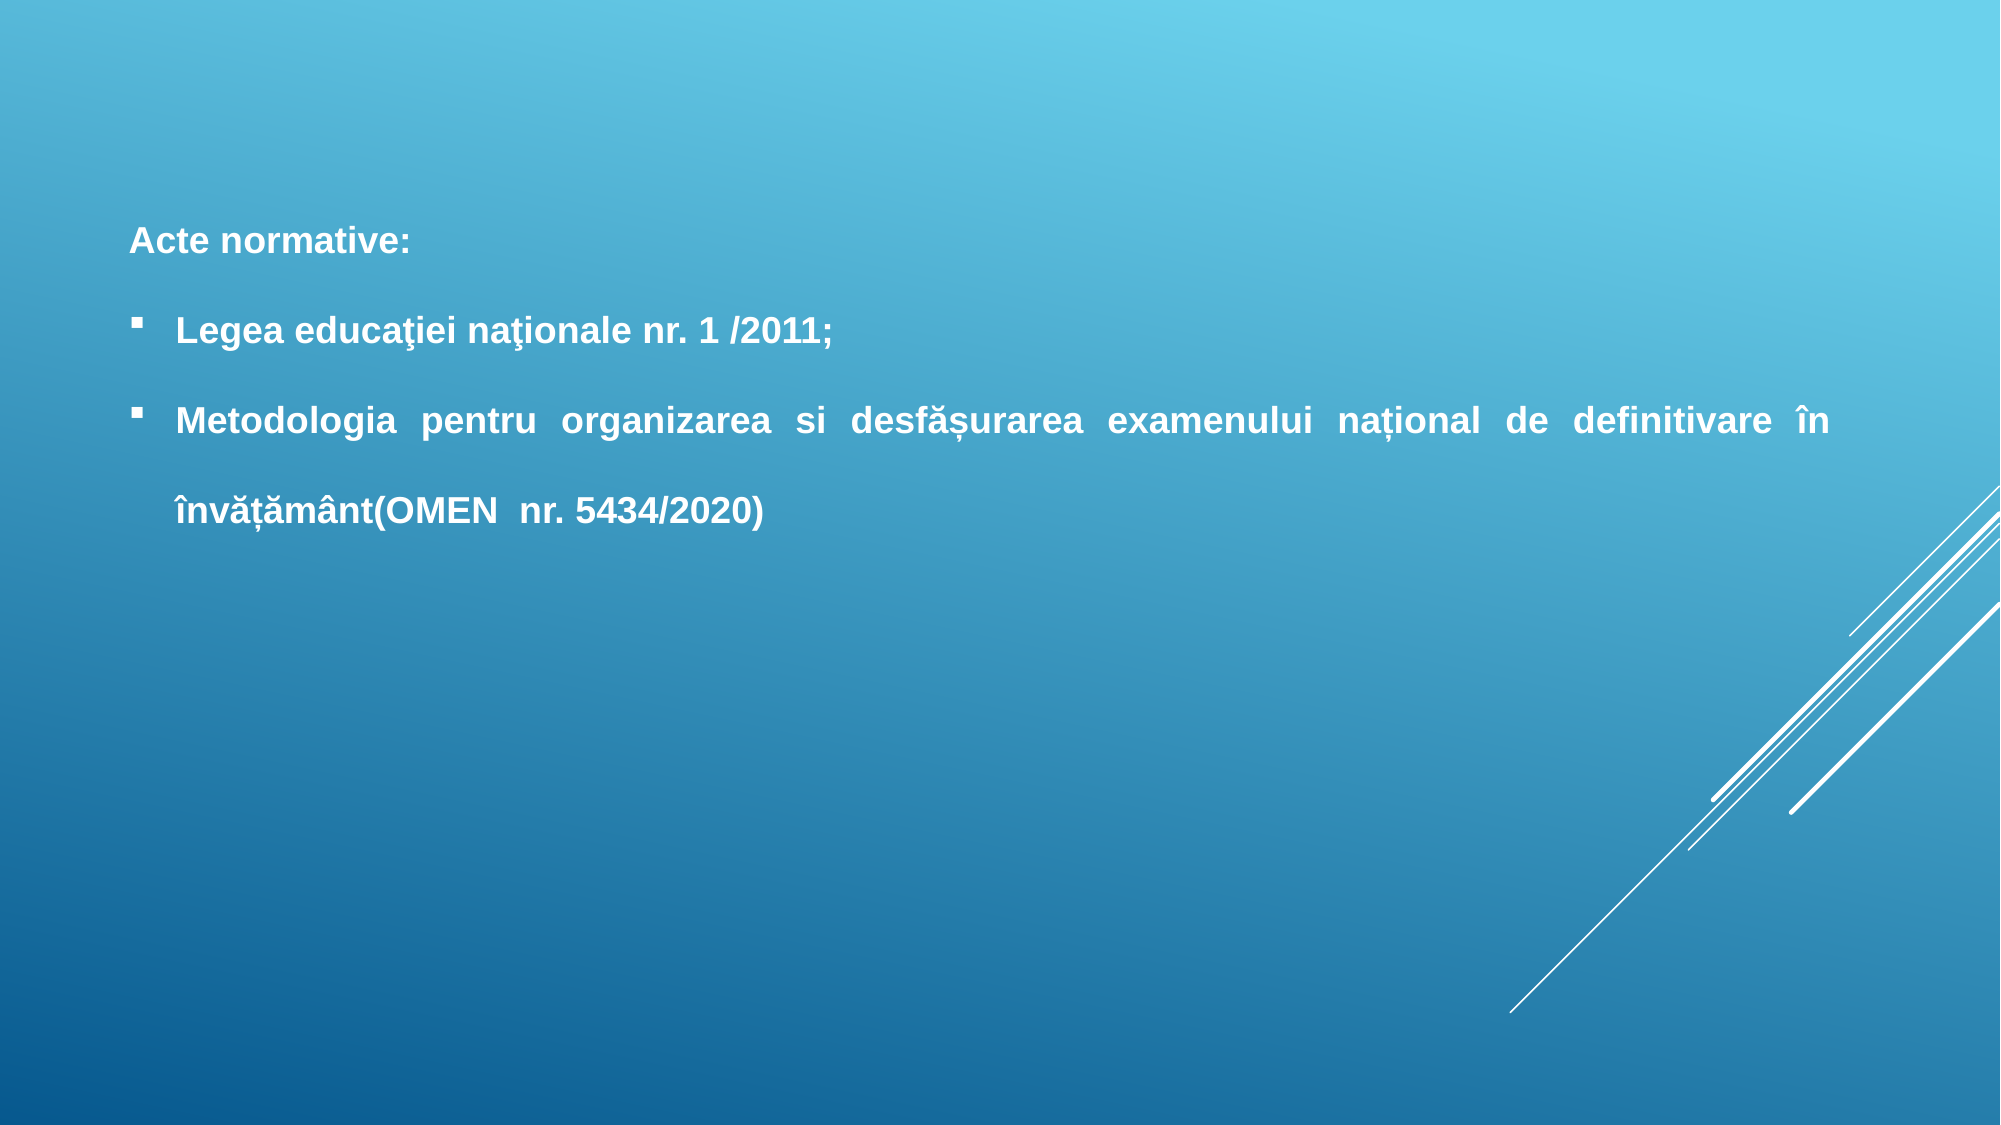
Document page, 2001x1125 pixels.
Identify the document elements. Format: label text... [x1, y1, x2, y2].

text_box Acte normative: Legea educaţiei naţionale nr. 1 /2011; Metodologia pentru organizarea si desfășurarea examenului național de definitivare în învățământ(OMEN nr. 5434/2020) [113, 208, 1847, 718]
